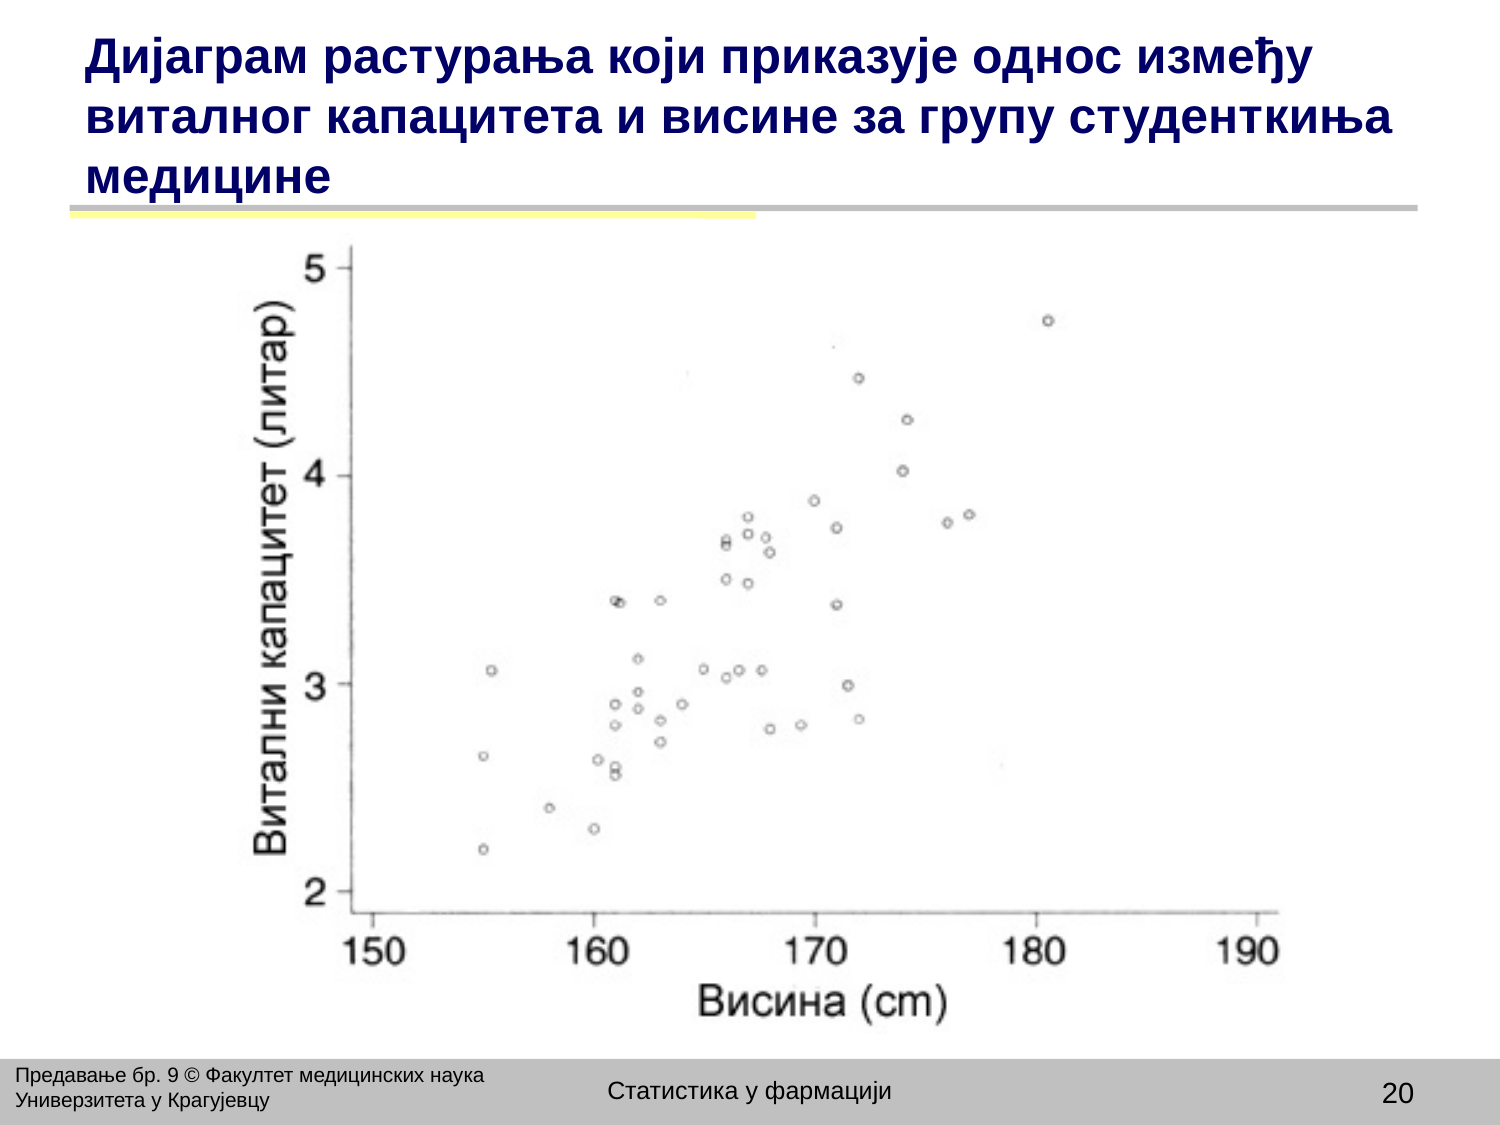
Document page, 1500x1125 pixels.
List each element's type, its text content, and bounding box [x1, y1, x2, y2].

slide_number 20 [1079, 1066, 1430, 1125]
title Дијаграм растурања који приказује однос између виталног капацитета и висине за групу студенткиња медицине [69, 19, 1426, 208]
footer Статистика у фармацији [512, 1066, 988, 1125]
slide_number Предавање бр. 9 © Факултет медицинских наука Универзитета у Крагујевцу [0, 1053, 609, 1108]
picture [237, 233, 1298, 1034]
